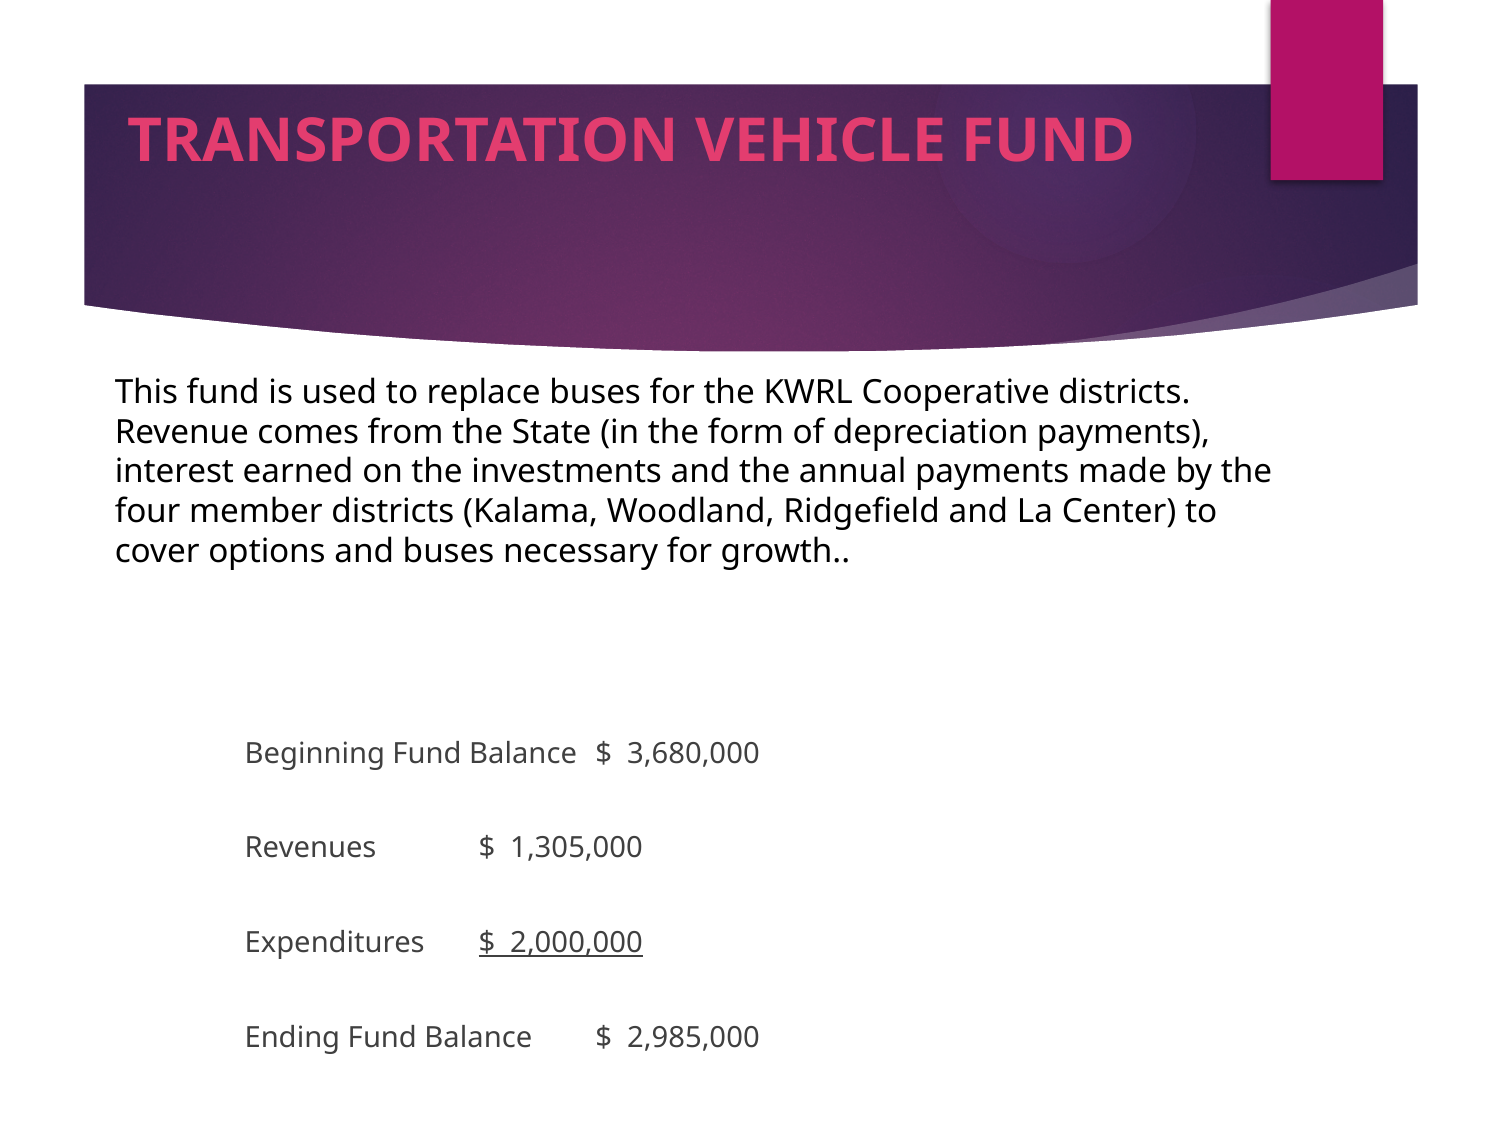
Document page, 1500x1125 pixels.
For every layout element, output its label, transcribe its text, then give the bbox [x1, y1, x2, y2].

list Beginning Fund Balance $ 3,680,000 Revenues $ 1,305,000 Expenditures $ 2,000,000 Ending Fund Balance $ 2,985,000 [112, 675, 1338, 1063]
text_box This fund is used to replace buses for the KWRL Cooperative districts. Revenue comes from the State (in the form of depreciation payments), interest earned on the investments and the annual payments made by the four member districts (Kalama, Woodland, Ridgefield and La Center) to cover options and buses necessary for growth.. [99, 362, 1325, 577]
title TRANSPORTATION VEHICLE FUND [112, 62, 1154, 213]
